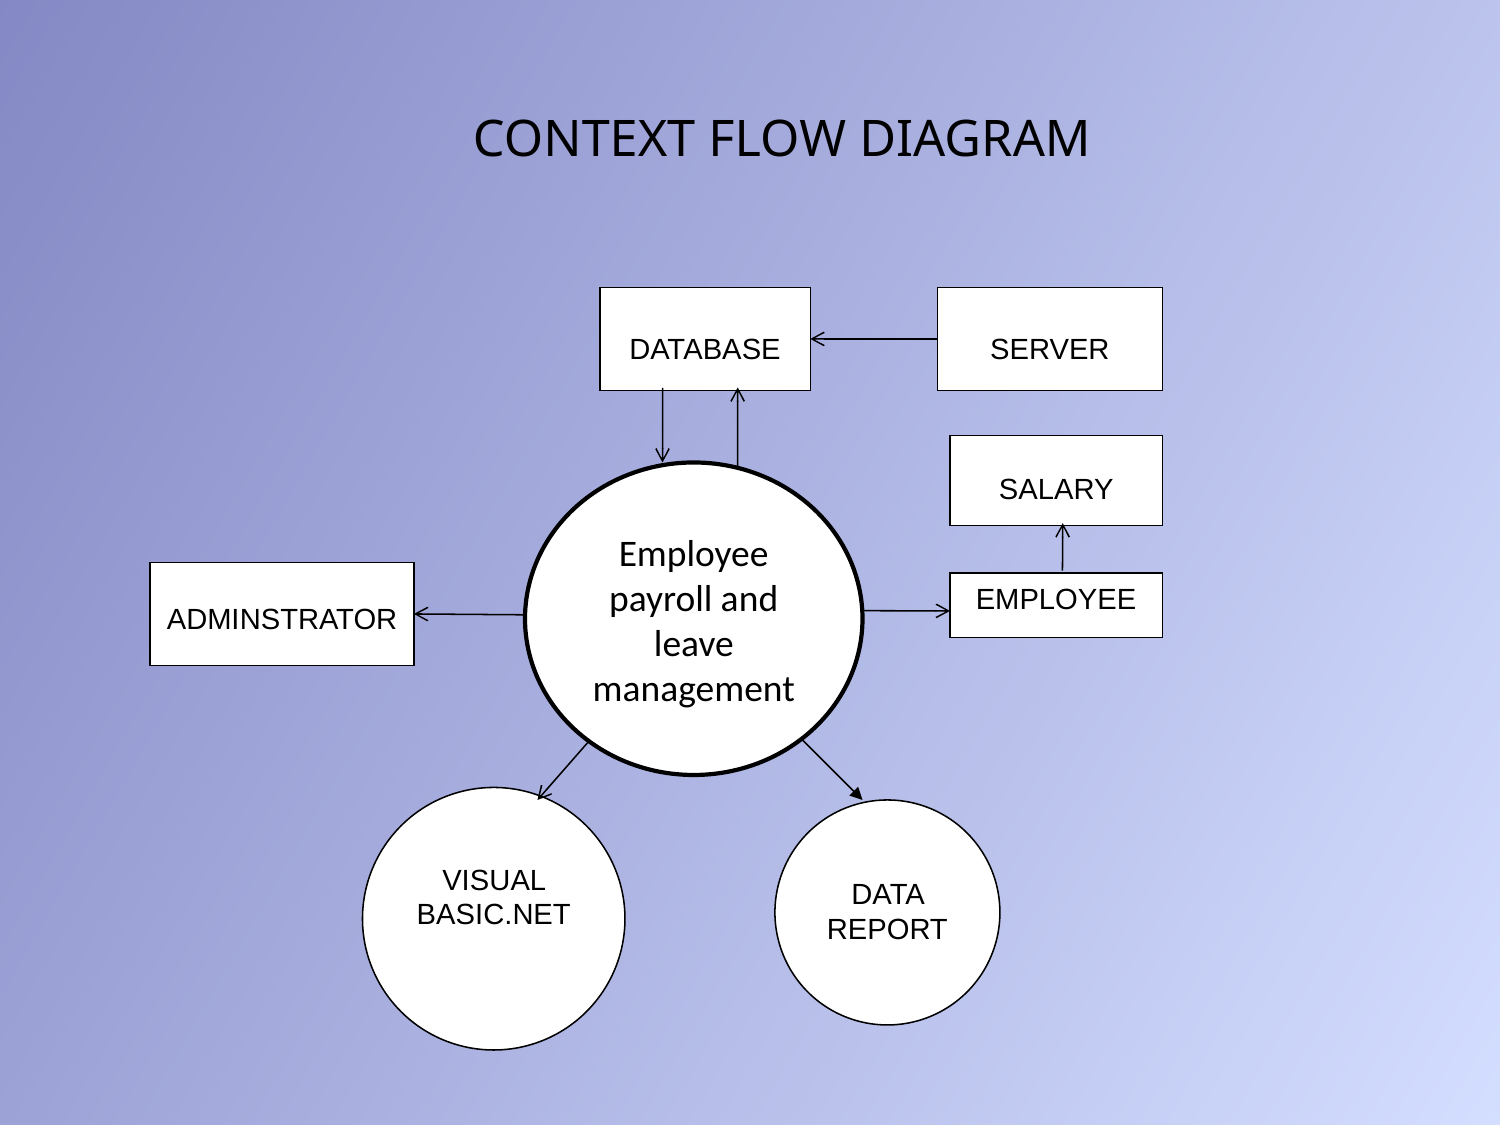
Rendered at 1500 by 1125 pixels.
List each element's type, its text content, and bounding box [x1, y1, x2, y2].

text_box Employee payroll and leave management [522, 462, 865, 778]
text_box DATA REPORT [774, 799, 1000, 1025]
text_box DATABASE [600, 287, 811, 391]
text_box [530, 705, 632, 794]
text_box EMPLOYEE [949, 573, 1163, 638]
text_box VISUAL BASIC.NET [362, 787, 625, 1051]
text_box [803, 741, 863, 800]
text_box SALARY [949, 435, 1163, 526]
text_box SERVER [937, 287, 1163, 391]
text_box ADMINSTRATOR [150, 562, 414, 666]
title CONTEXT FLOW DIAGRAM [99, 37, 1450, 175]
